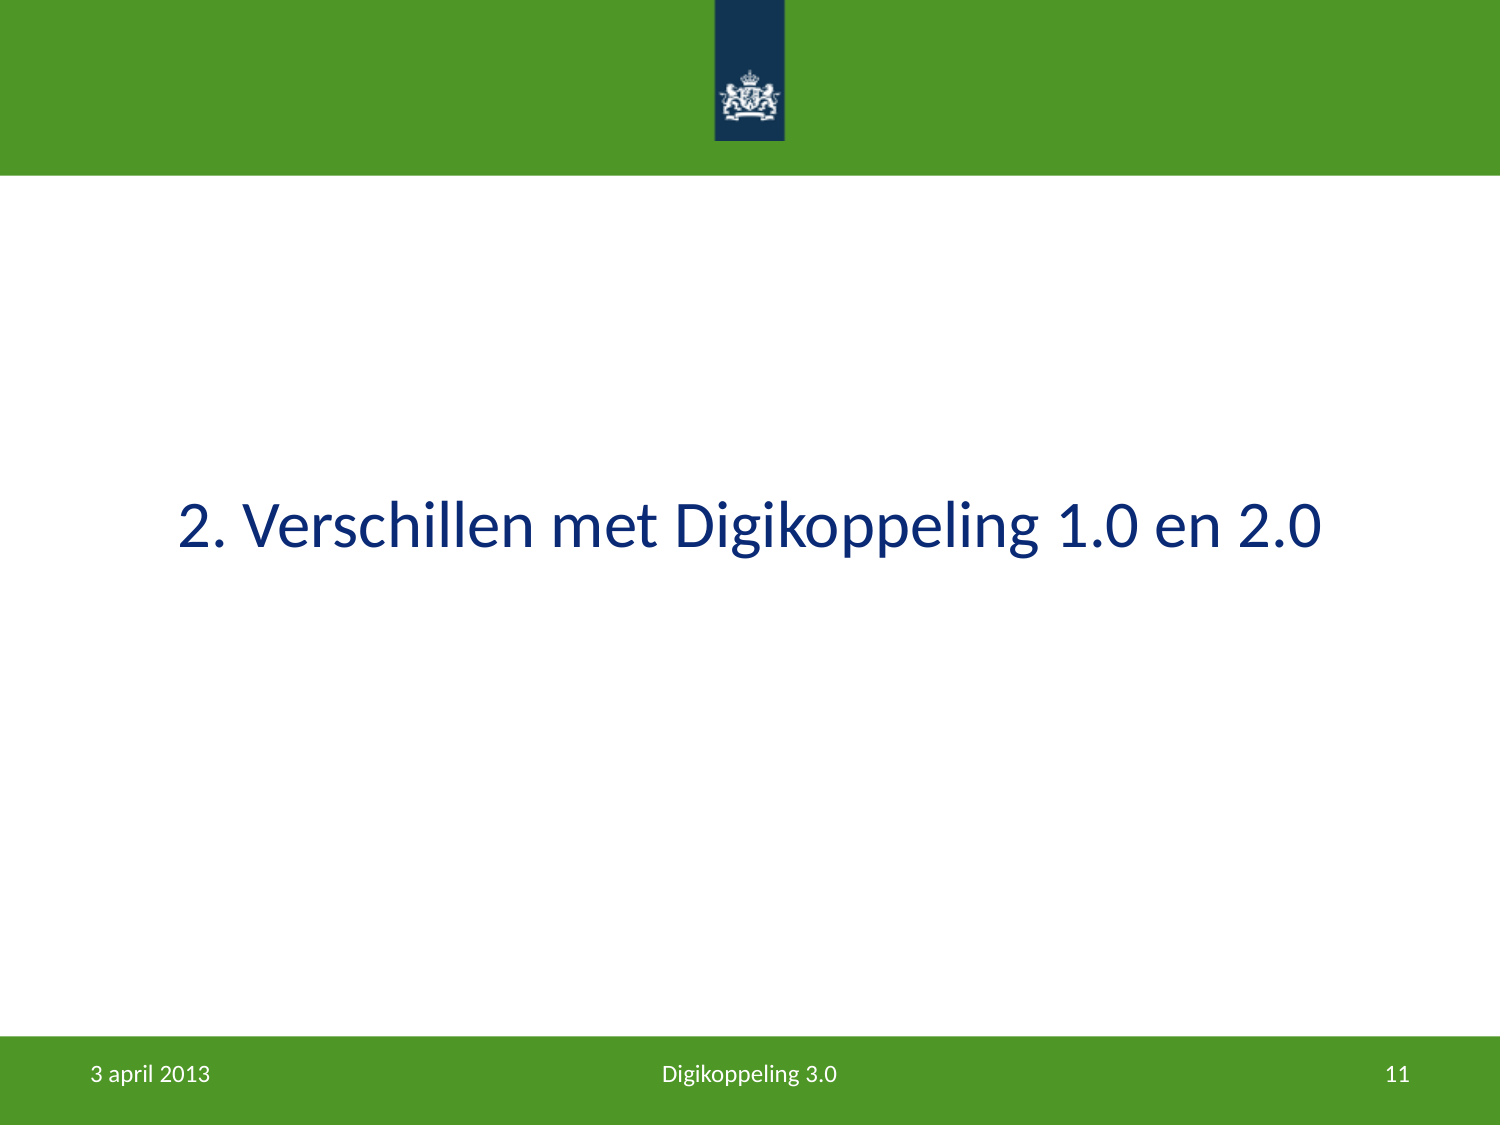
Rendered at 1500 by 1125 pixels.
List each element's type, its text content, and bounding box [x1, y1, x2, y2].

slide_number 11 [1074, 1042, 1425, 1103]
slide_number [75, 1042, 425, 1103]
footer Digikoppeling 3.0 [512, 1042, 988, 1103]
picture [0, 0, 1500, 141]
text_box 2. Verschillen met Digikoppeling 1.0 en 2.0 [74, 231, 1425, 1012]
